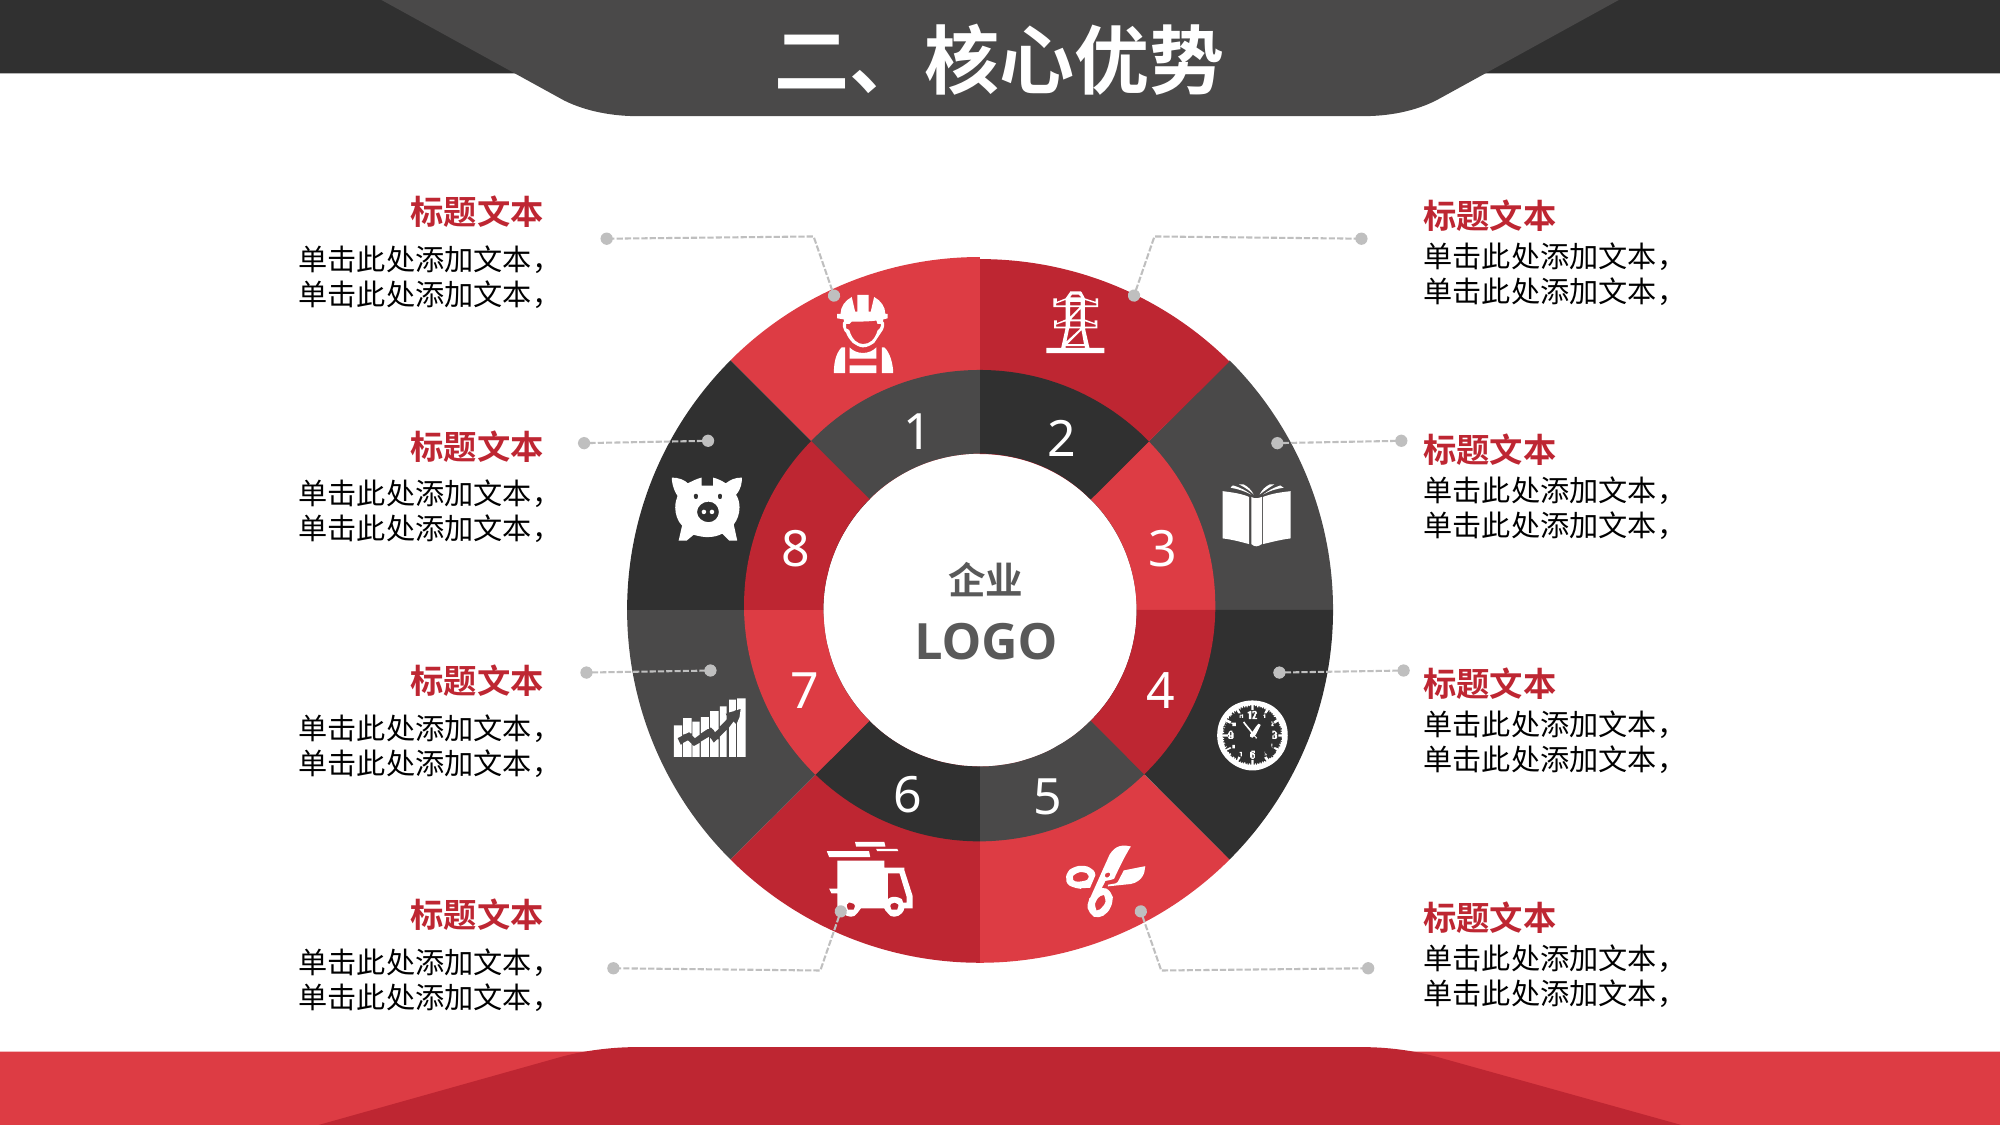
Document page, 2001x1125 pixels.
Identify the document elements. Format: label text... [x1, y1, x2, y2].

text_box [282, 184, 578, 321]
text_box [980, 776, 1230, 963]
text_box [729, 721, 736, 757]
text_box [0, 1047, 2000, 1125]
text_box [1144, 609, 1334, 860]
text_box [815, 721, 921, 819]
text_box [673, 717, 709, 757]
text_box [980, 761, 1046, 842]
text_box [671, 477, 742, 541]
text_box [578, 434, 715, 450]
text_box [1273, 664, 1407, 679]
text_box [580, 664, 717, 679]
text_box [730, 257, 980, 440]
text_box [1487, 0, 2000, 74]
text_box 5 [1018, 756, 1077, 832]
text_box [1150, 360, 1334, 609]
text_box [737, 698, 746, 757]
text_box [1251, 484, 1291, 547]
text_box [849, 347, 877, 359]
text_box [729, 699, 736, 713]
text_box [1087, 845, 1131, 918]
text_box [829, 860, 913, 917]
text_box [826, 851, 871, 858]
text_box [0, 0, 514, 74]
text_box [1230, 484, 1254, 495]
text_box 7 [775, 650, 834, 726]
text_box 8 [766, 508, 825, 584]
text_box [876, 848, 899, 852]
text_box 2 [1033, 399, 1092, 475]
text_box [1407, 655, 1703, 786]
text_box [1134, 905, 1375, 975]
text_box 二、核心优势 [760, 5, 1240, 111]
text_box [1066, 865, 1096, 889]
text_box [980, 259, 1230, 441]
text_box 1 [888, 392, 947, 468]
text_box [833, 347, 846, 374]
text_box [381, 0, 1619, 117]
text_box [731, 776, 980, 963]
text_box [1107, 866, 1146, 887]
text_box [777, 666, 870, 775]
text_box [710, 730, 727, 757]
text_box [980, 369, 1149, 500]
text_box [1091, 441, 1216, 609]
text_box [744, 441, 870, 610]
text_box [1222, 491, 1250, 545]
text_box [282, 886, 578, 1023]
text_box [1407, 421, 1703, 552]
text_box [1046, 291, 1105, 354]
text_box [1407, 890, 1703, 1020]
text_box 4 [1131, 651, 1190, 726]
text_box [282, 418, 578, 555]
text_box [600, 232, 841, 302]
text_box [811, 369, 980, 499]
text_box [744, 610, 829, 723]
text_box [1217, 700, 1288, 771]
text_box [855, 841, 886, 847]
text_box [282, 652, 578, 789]
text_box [896, 549, 1076, 678]
text_box [1271, 434, 1407, 450]
text_box [1128, 232, 1368, 302]
text_box [627, 610, 815, 860]
text_box 3 [1133, 508, 1192, 584]
text_box [881, 347, 894, 374]
text_box 6 [879, 755, 938, 831]
text_box [1090, 609, 1216, 775]
text_box [710, 706, 727, 733]
text_box [607, 905, 847, 975]
text_box [910, 760, 980, 842]
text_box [1407, 187, 1703, 317]
text_box [1036, 721, 1144, 821]
text_box [849, 365, 877, 374]
text_box [627, 360, 811, 610]
text_box [837, 294, 888, 348]
